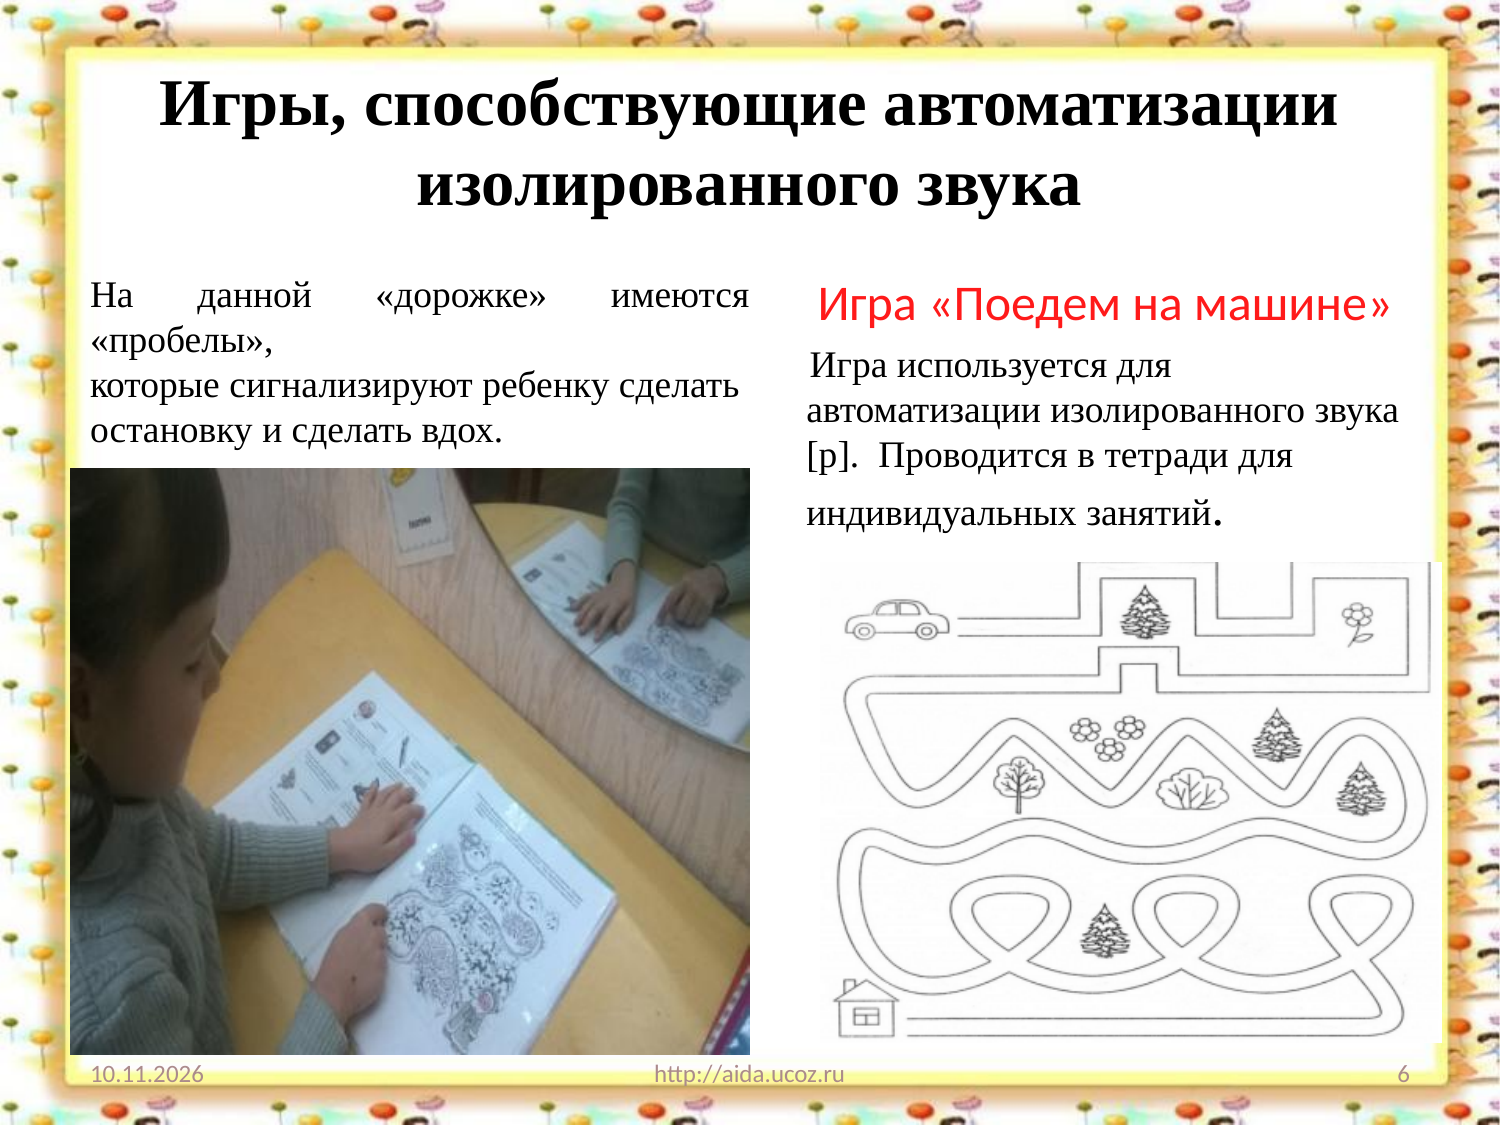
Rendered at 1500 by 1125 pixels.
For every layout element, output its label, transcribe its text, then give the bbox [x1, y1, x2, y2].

picture [0, 0, 1500, 1125]
title Игры, способствующие автоматизации изолированного звука [74, 44, 1426, 233]
list На данной «дорожке» имеются «пробелы», которые сигнализируют ребенку сделать остановку и сделать вдох. Игра «Поедем на машине» Игра используется для автоматизации изолированного звука [р]. Проводится в тетради для индивидуальных занятий. [74, 262, 1426, 1006]
footer http://aida.ucoz.ru [512, 1042, 988, 1103]
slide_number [75, 1063, 425, 1103]
slide_number 6 [1074, 1051, 1425, 1103]
